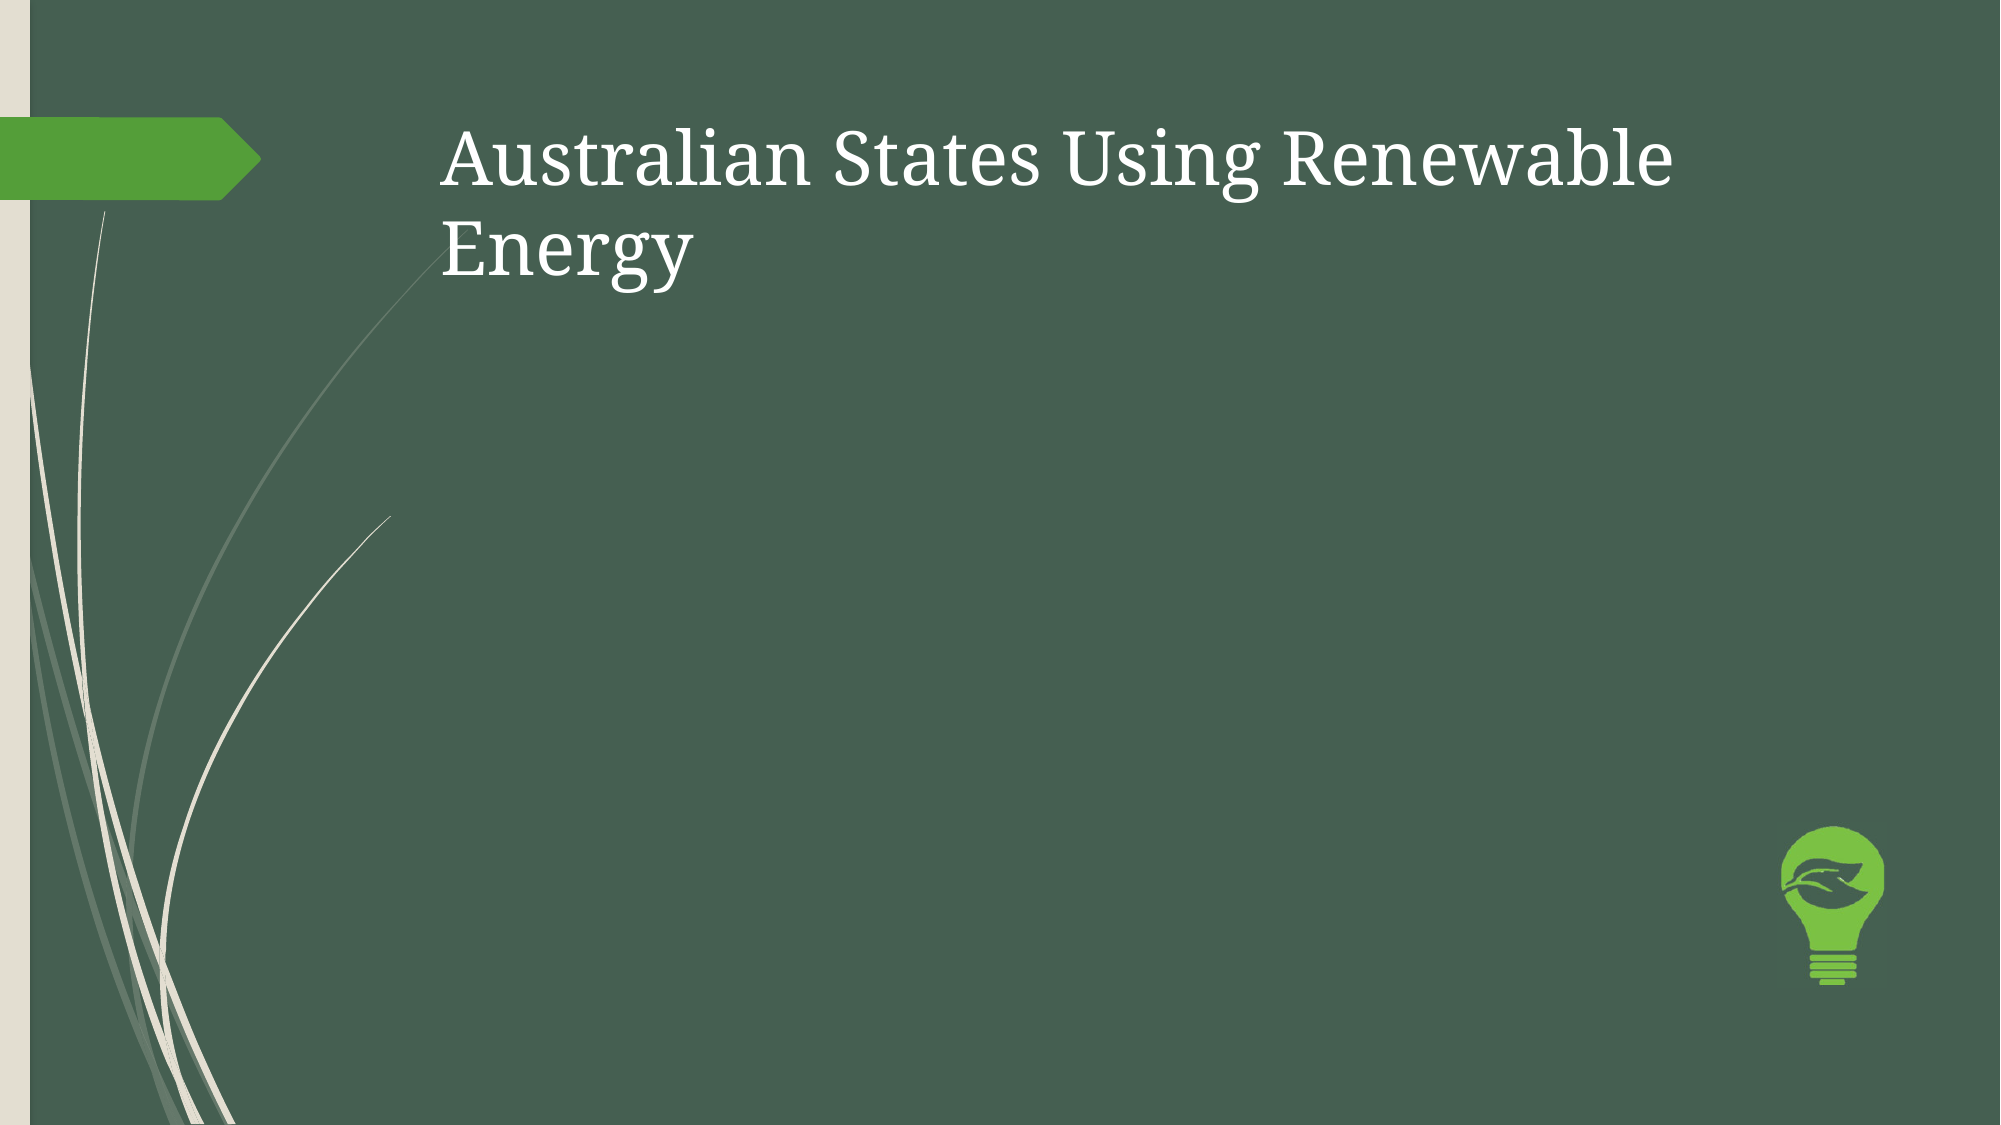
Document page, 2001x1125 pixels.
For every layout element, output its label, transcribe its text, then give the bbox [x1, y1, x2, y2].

picture [1777, 822, 1888, 988]
title Australian States Using Renewable Energy [425, 102, 1888, 313]
